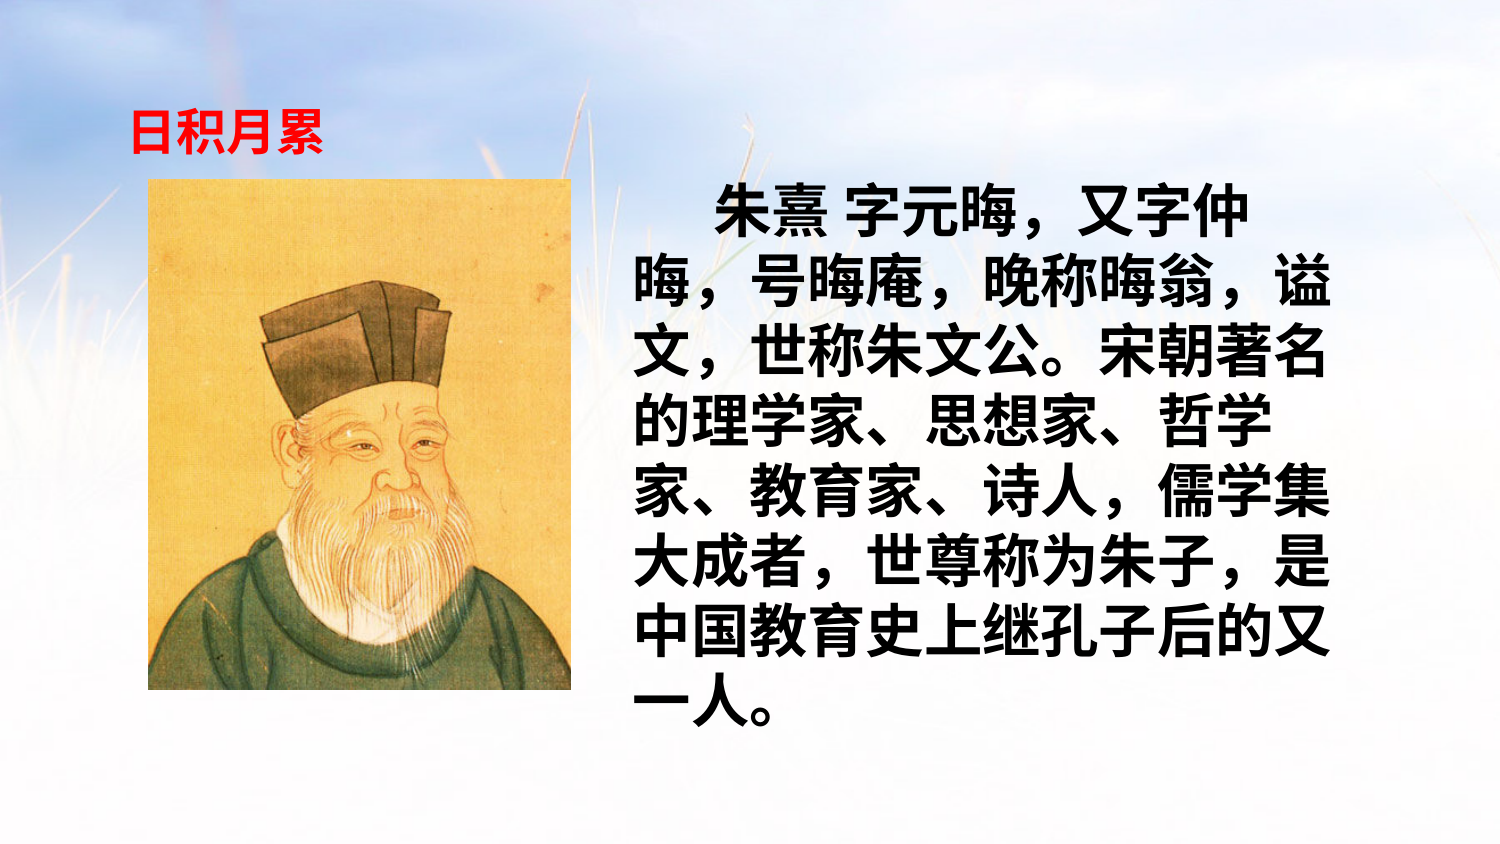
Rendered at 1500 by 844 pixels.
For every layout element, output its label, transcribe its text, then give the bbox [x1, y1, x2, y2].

text_box 朱熹 字元晦，又字仲晦，号晦庵，晚称晦翁，谥文，世称朱文公。宋朝著名的理学家、思想家、哲学家、教育家、诗人，儒学集大成者，世尊称为朱子，是中国教育史上继孔子后的又一人。 [618, 166, 1360, 742]
picture [0, 0, 1500, 844]
text_box 日积月累 [63, 92, 897, 168]
